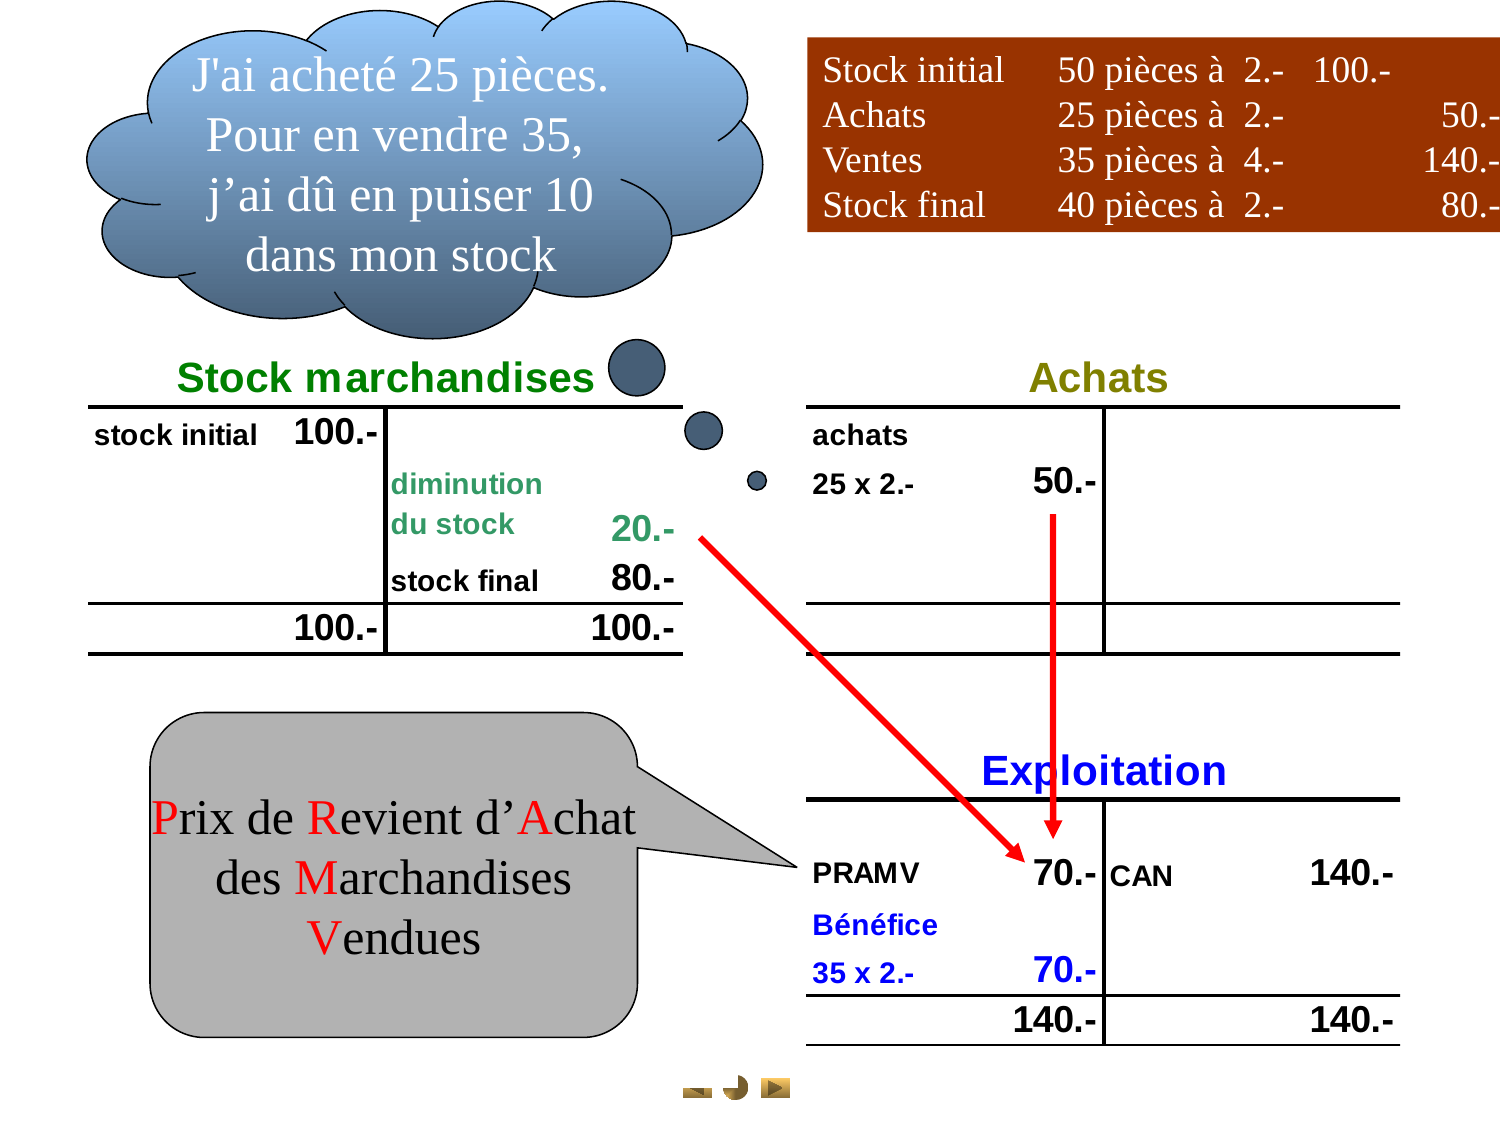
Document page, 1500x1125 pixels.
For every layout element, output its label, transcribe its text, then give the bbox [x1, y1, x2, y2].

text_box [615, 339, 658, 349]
text_box [62, 699, 738, 1088]
text_box J'ai acheté 25 pièces. Pour en vendre 35, j’ai dû en puiser 10 dans mon stock [86, 1, 763, 339]
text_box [87, 349, 1402, 1048]
text_box Stock initial 50 pièces à 2.- 100.- Achats 25 pièces à 2.- 50.- Ventes 35 pièces à 4.- 140.- Stock final 40 pièces à 2.- 80.- [807, 37, 1500, 233]
